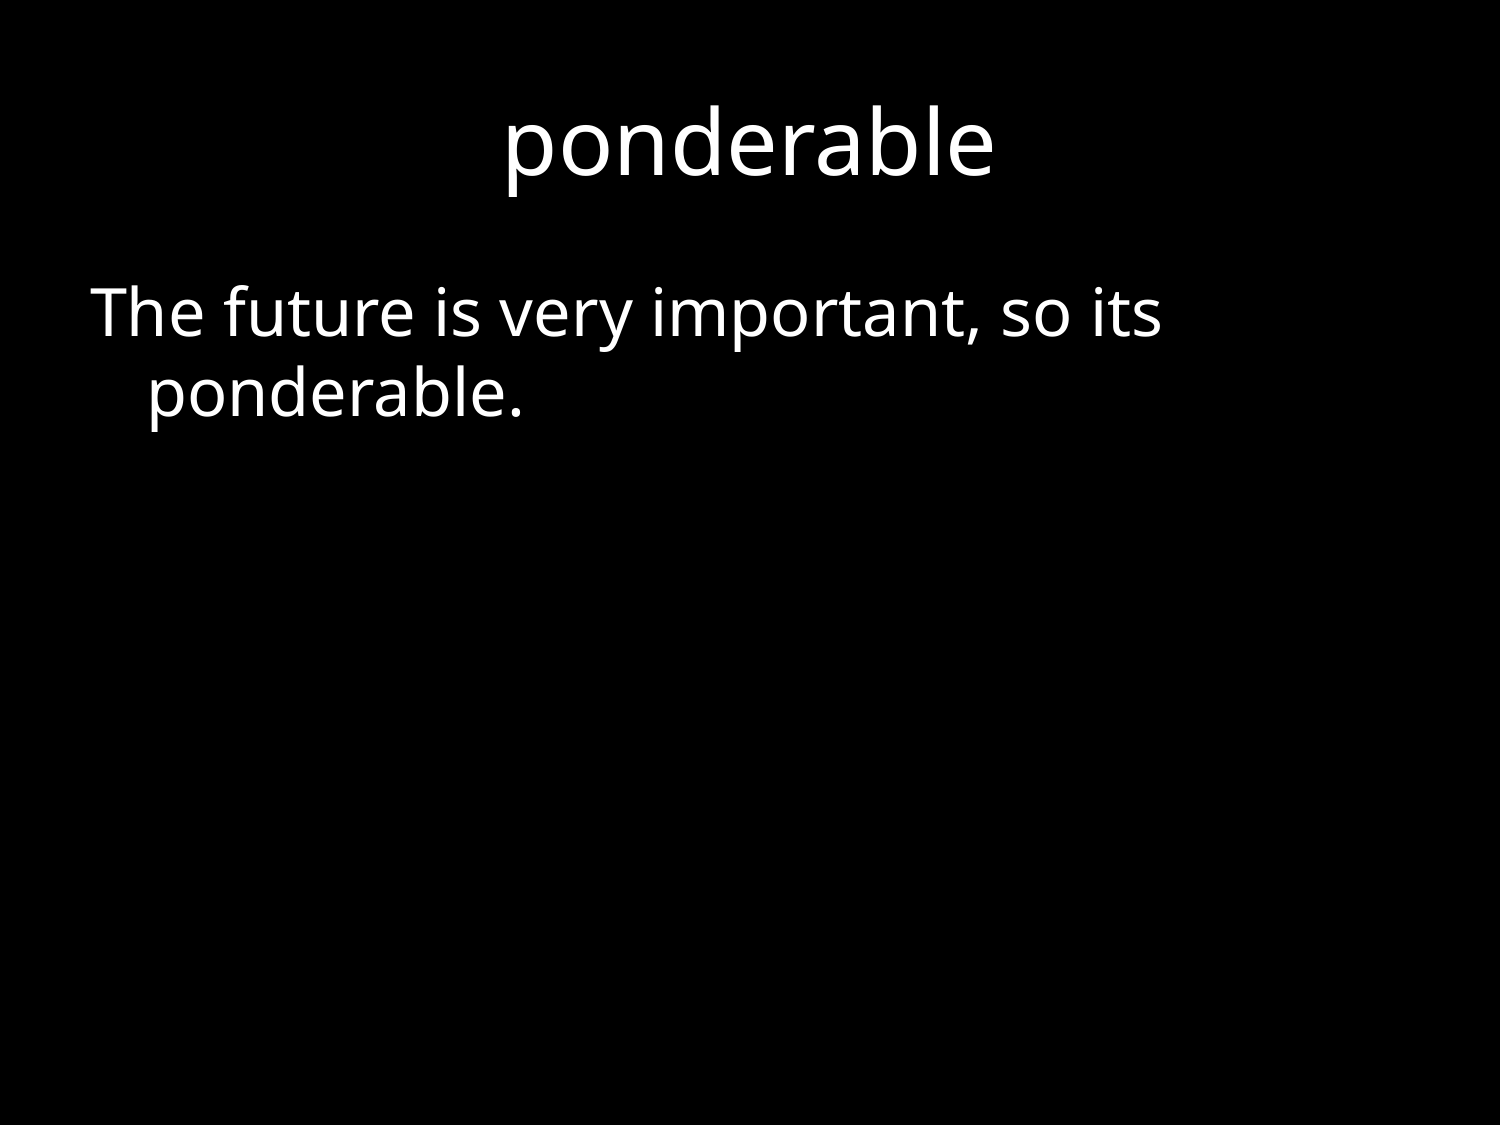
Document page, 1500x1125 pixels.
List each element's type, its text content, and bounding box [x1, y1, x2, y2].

list The future is very important, so its ponderable. [75, 262, 1425, 1005]
title ponderable [75, 45, 1425, 233]
